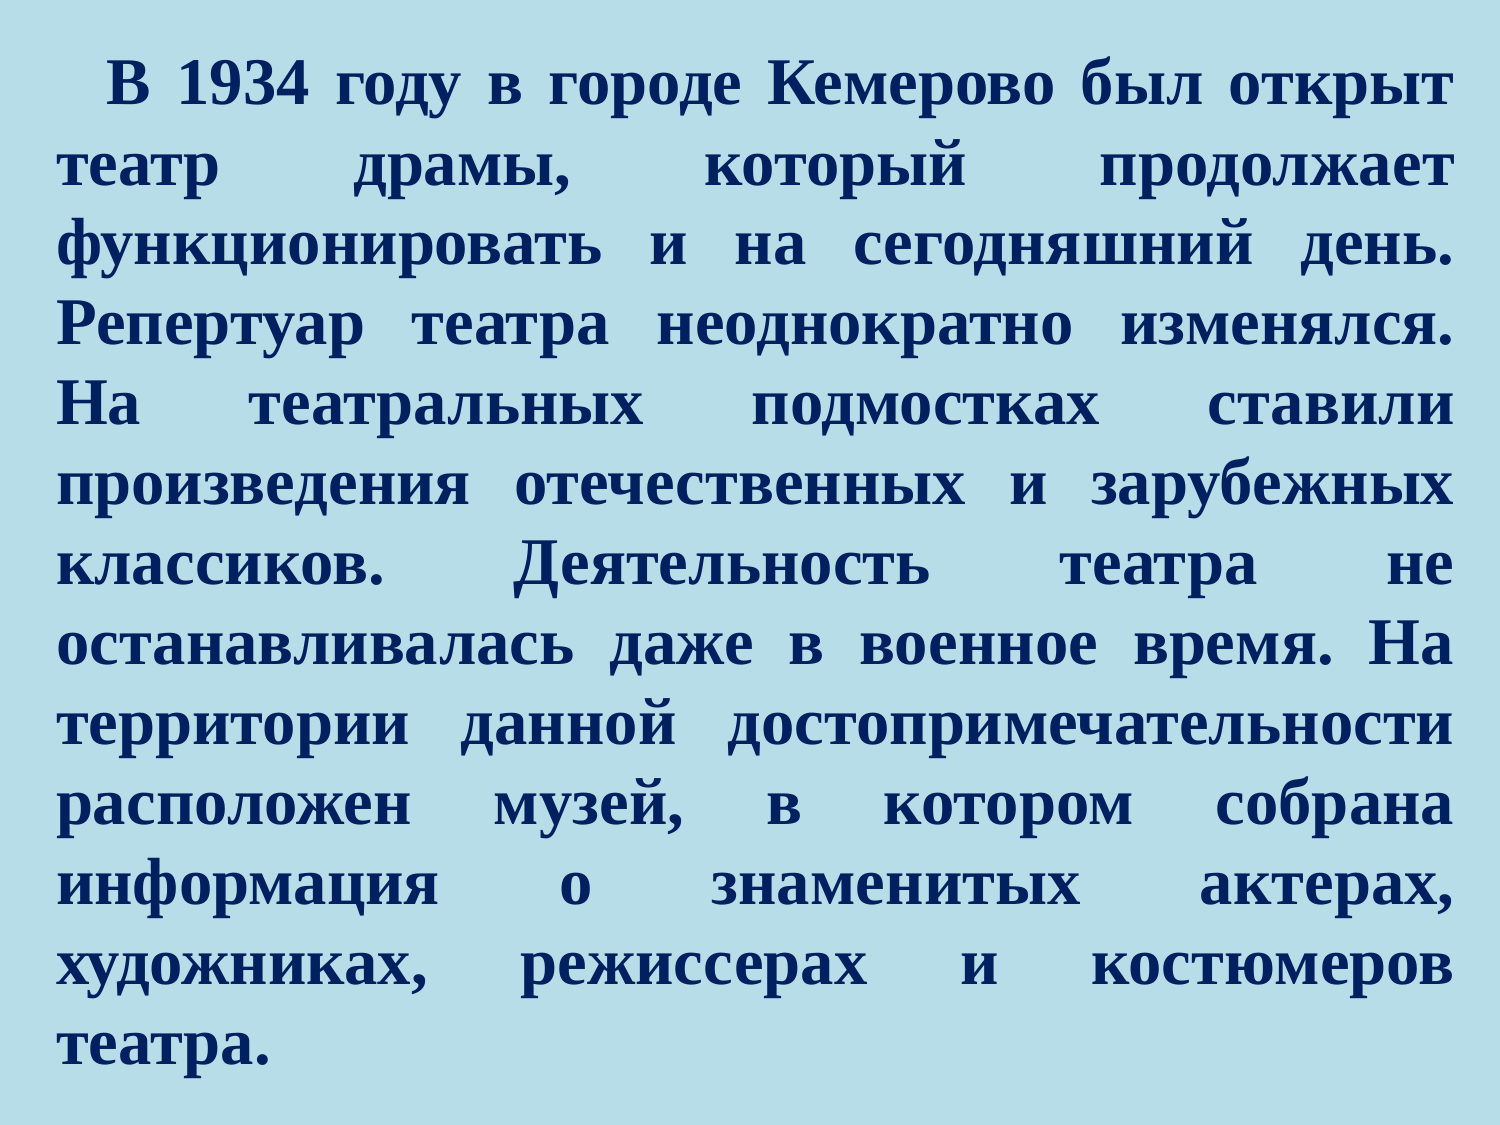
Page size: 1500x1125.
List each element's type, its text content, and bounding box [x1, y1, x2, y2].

text_box В 1934 году в городе Кемерово был открыт театр драмы, который продолжает функционировать и на сегодняшний день. Репертуар театра неоднократно изменялся. На театральных подмостках ставили произведения отечественных и зарубежных классиков. Деятельность театра не останавливалась даже в военное время. На территории данной достопримечательности расположен музей, в котором собрана информация о знаменитых актерах, художниках, режиссерах и костюмеров театра. [41, 30, 1471, 1086]
